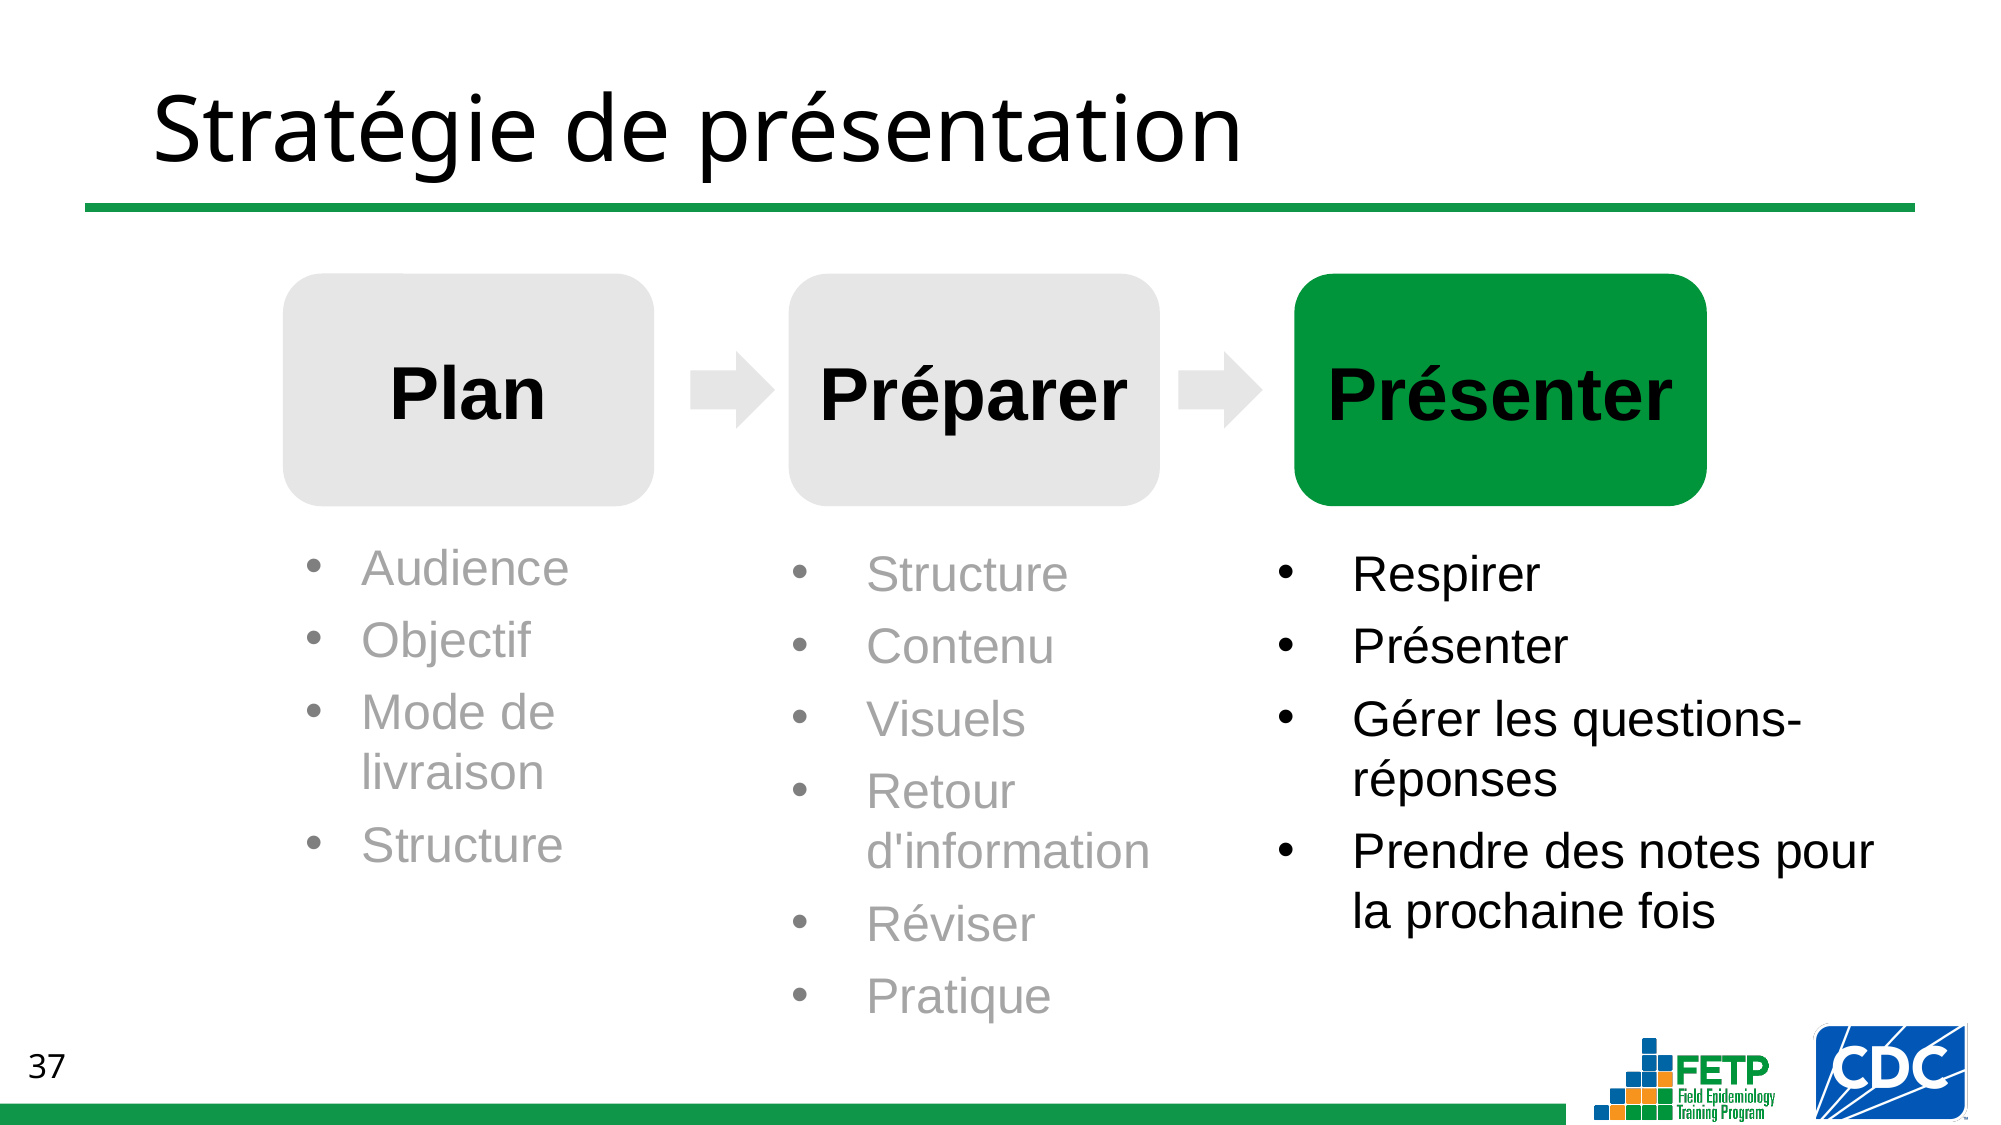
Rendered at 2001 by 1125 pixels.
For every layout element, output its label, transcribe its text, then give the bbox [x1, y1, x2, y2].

text_box [1178, 351, 1263, 429]
text_box Structure Contenu Visuels Retour d'information Réviser Pratique [776, 533, 1221, 1104]
text_box Présenter [1294, 273, 1707, 507]
text_box [690, 351, 775, 429]
picture [1594, 1038, 1775, 1122]
picture [1813, 1023, 1968, 1122]
text_box Audience Objectif Mode de livraison Structure [290, 527, 623, 953]
text_box Plan [282, 273, 655, 507]
text_box Respirer Présenter Gérer les questions-réponses Prendre des notes pour la prochaine fois [1262, 533, 1912, 1019]
text_box Préparer [788, 273, 1160, 507]
title Stratégie de présentation [137, 75, 1863, 207]
